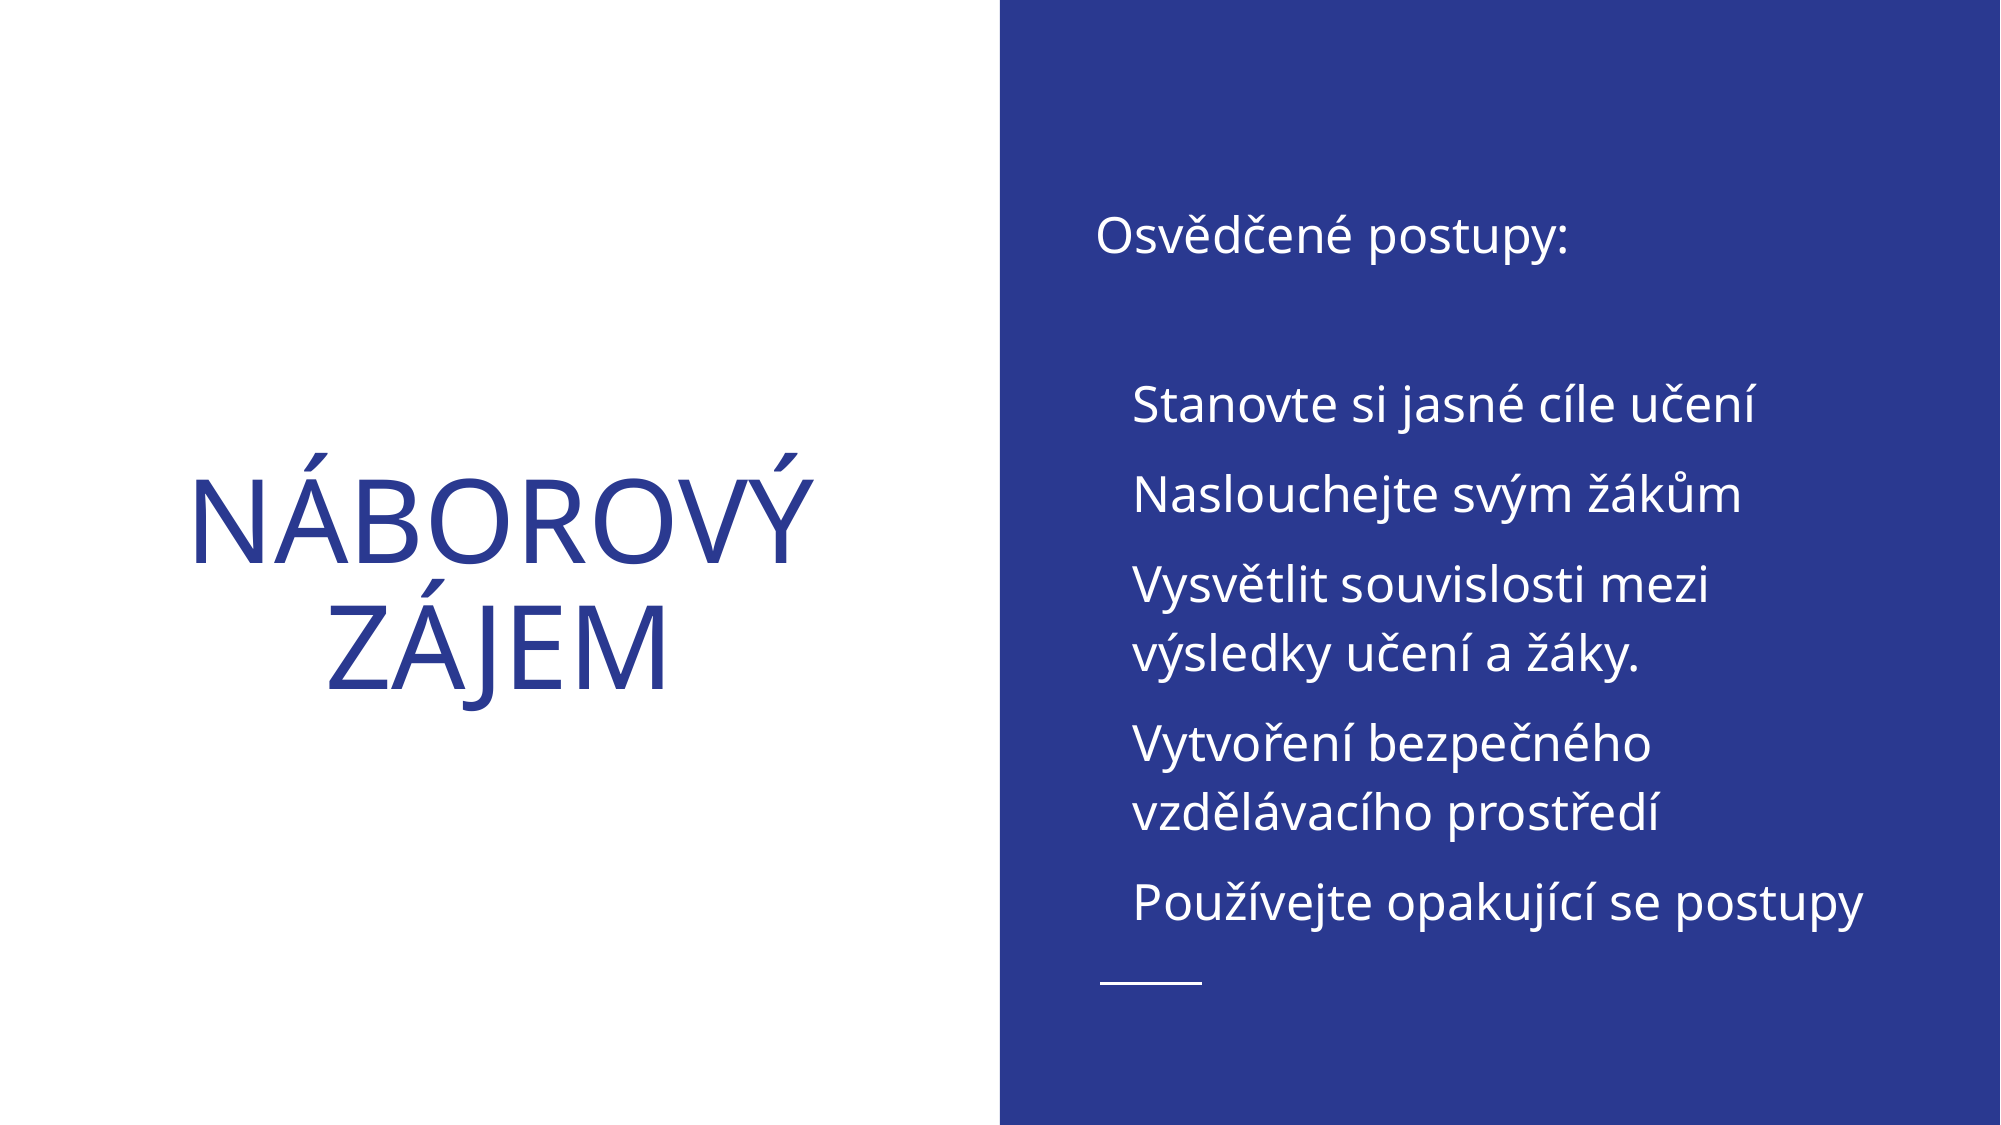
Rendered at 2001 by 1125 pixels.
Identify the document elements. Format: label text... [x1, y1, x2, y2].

title NÁBOROVÝ ZÁJEM [57, 402, 943, 723]
list Osvědčené postupy: Stanovte si jasné cíle učení Naslouchejte svým žákům Vysvětlit souvislosti mezi výsledky učení a žáky. Vytvoření bezpečného vzdělávacího prostředí Používejte opakující se postupy [1080, 158, 1920, 967]
